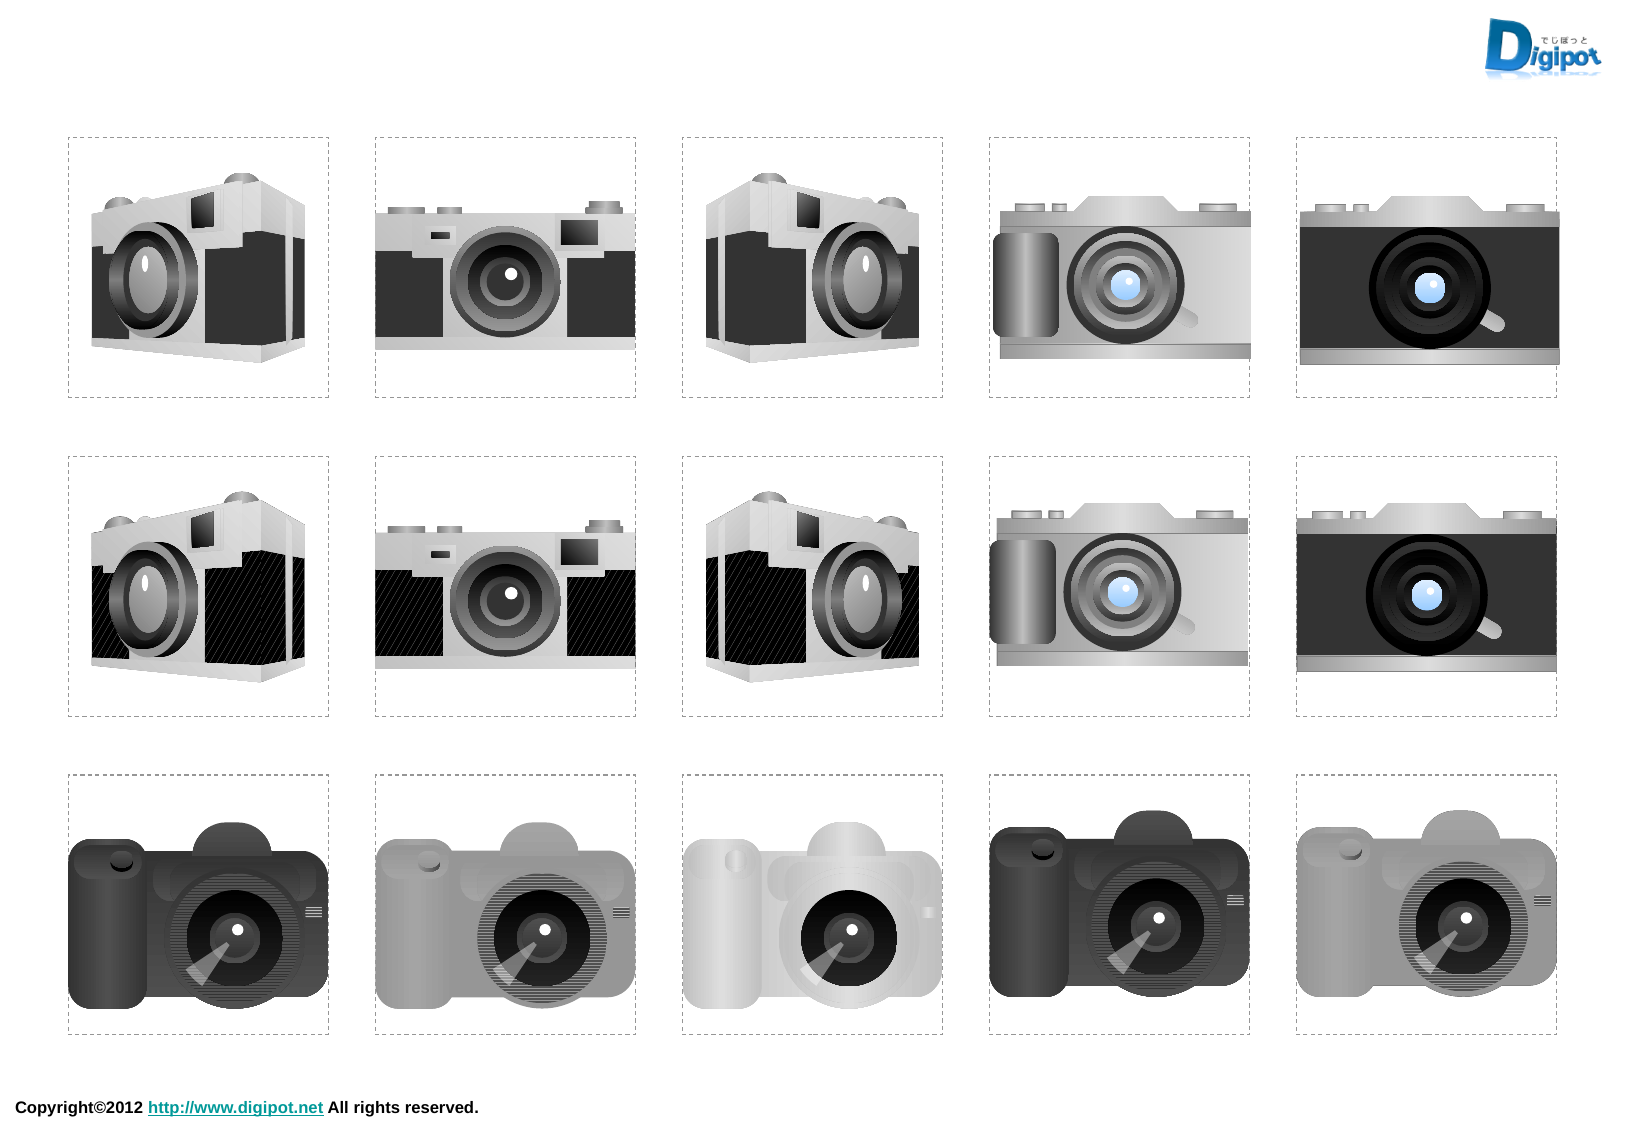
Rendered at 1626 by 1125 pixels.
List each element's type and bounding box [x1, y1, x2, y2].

picture [1485, 18, 1602, 82]
text_box [705, 491, 920, 683]
text_box [705, 172, 920, 363]
text_box [91, 172, 305, 363]
text_box [1296, 810, 1557, 998]
text_box [992, 196, 1252, 360]
text_box [375, 520, 636, 670]
text_box [1296, 503, 1557, 672]
text_box [989, 503, 1249, 667]
text_box [375, 201, 636, 350]
text_box [989, 810, 1250, 998]
text_box [682, 822, 943, 1009]
text_box [1299, 196, 1560, 365]
text_box [91, 491, 305, 683]
text_box [67, 822, 329, 1009]
text_box [375, 822, 636, 1009]
